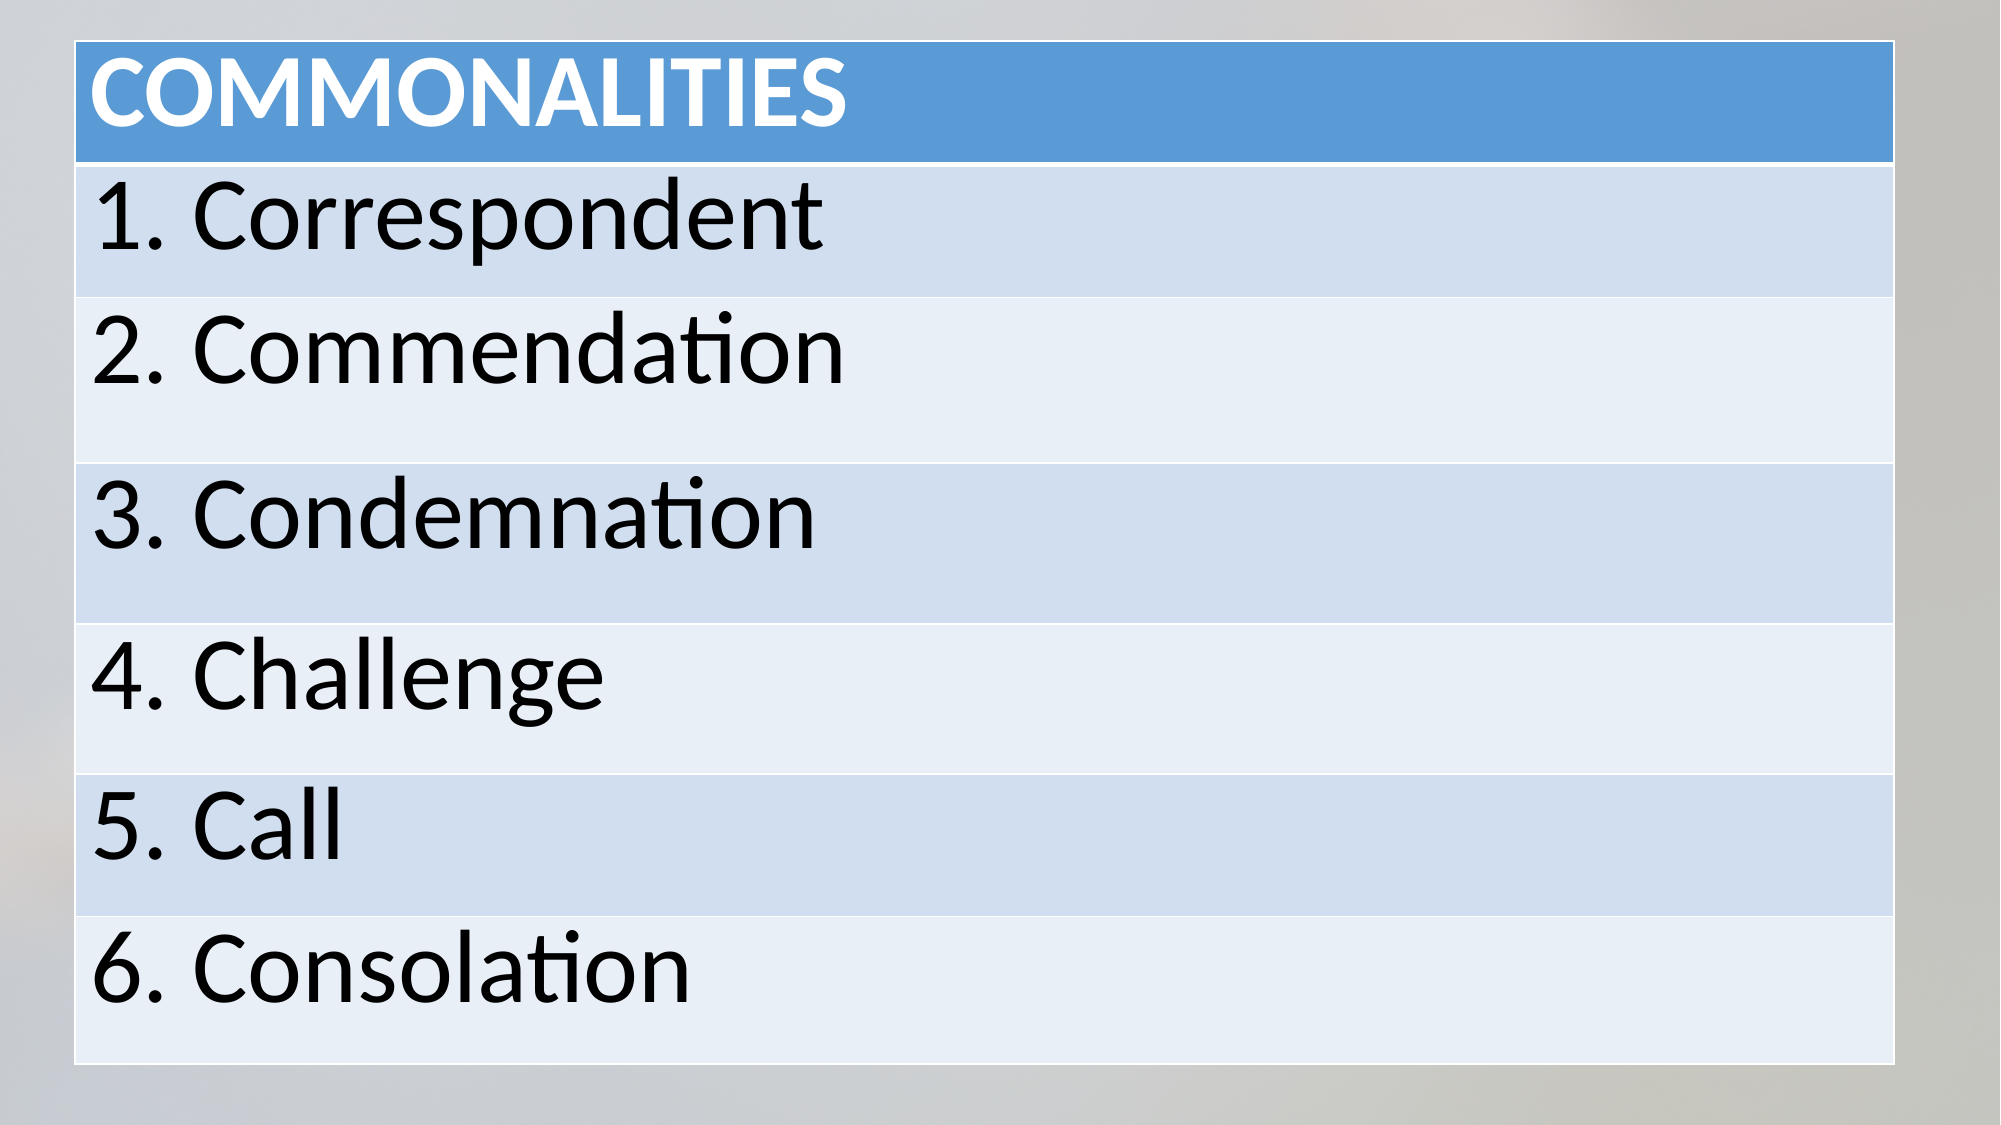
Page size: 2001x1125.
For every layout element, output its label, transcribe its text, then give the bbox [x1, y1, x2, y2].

table_cell 2. Commendation [76, 298, 1893, 462]
table_header COMMONALITIES [76, 42, 1893, 162]
table_cell 4. Challenge [76, 625, 1893, 773]
table_cell 6. Consolation [76, 917, 1893, 1063]
table_cell 1. Correspondent [76, 167, 1893, 297]
table_cell 3. Condemnation [76, 464, 1893, 623]
table_cell 5. Call [76, 775, 1893, 916]
